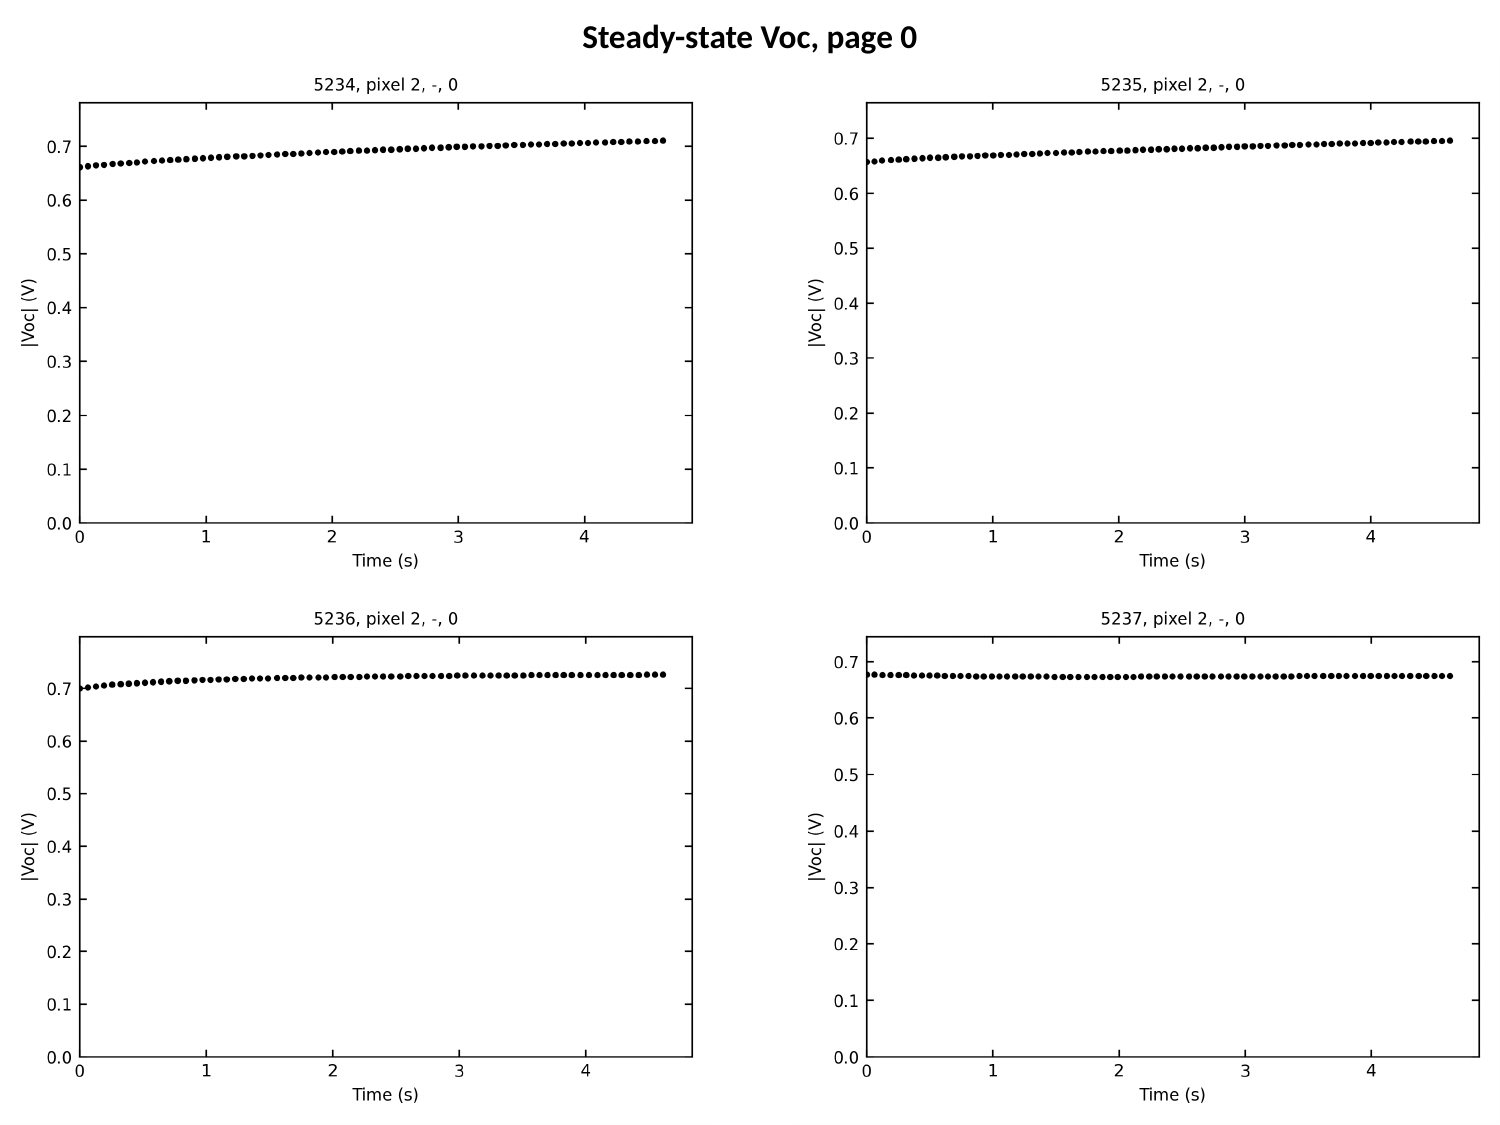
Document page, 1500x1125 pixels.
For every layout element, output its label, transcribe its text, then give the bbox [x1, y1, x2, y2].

picture [0, 56, 713, 1125]
picture [787, 56, 1500, 1125]
title Steady-state Voc, page 0 [0, 0, 1500, 75]
